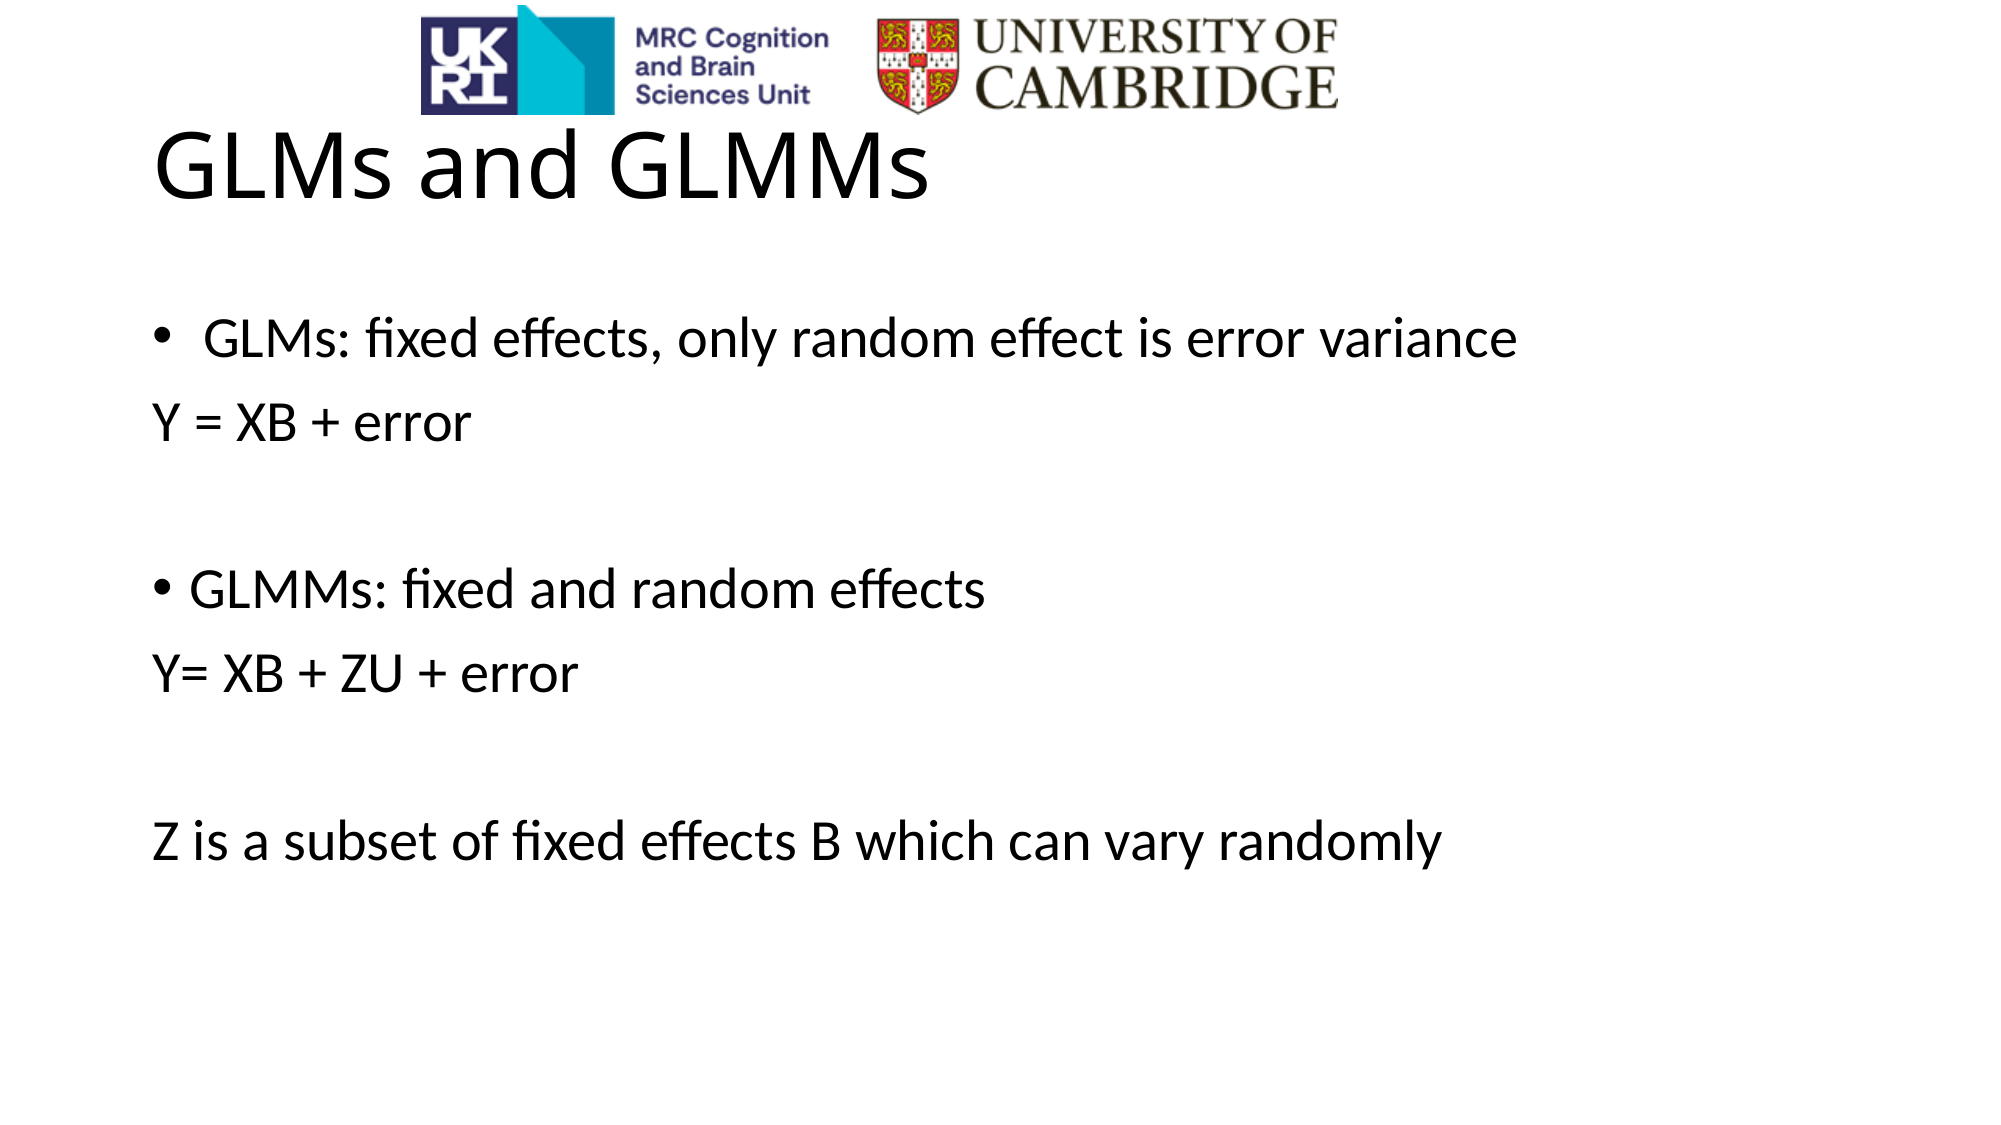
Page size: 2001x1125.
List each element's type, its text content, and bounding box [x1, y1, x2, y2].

title GLMs and GLMMs [137, 59, 1863, 278]
picture [421, 5, 1338, 59]
list GLMs: fixed effects, only random effect is error variance Y = XB + error GLMMs: fixed and random effects Y= XB + ZU + error Z is a subset of fixed effects B which can vary randomly [137, 299, 1863, 1014]
